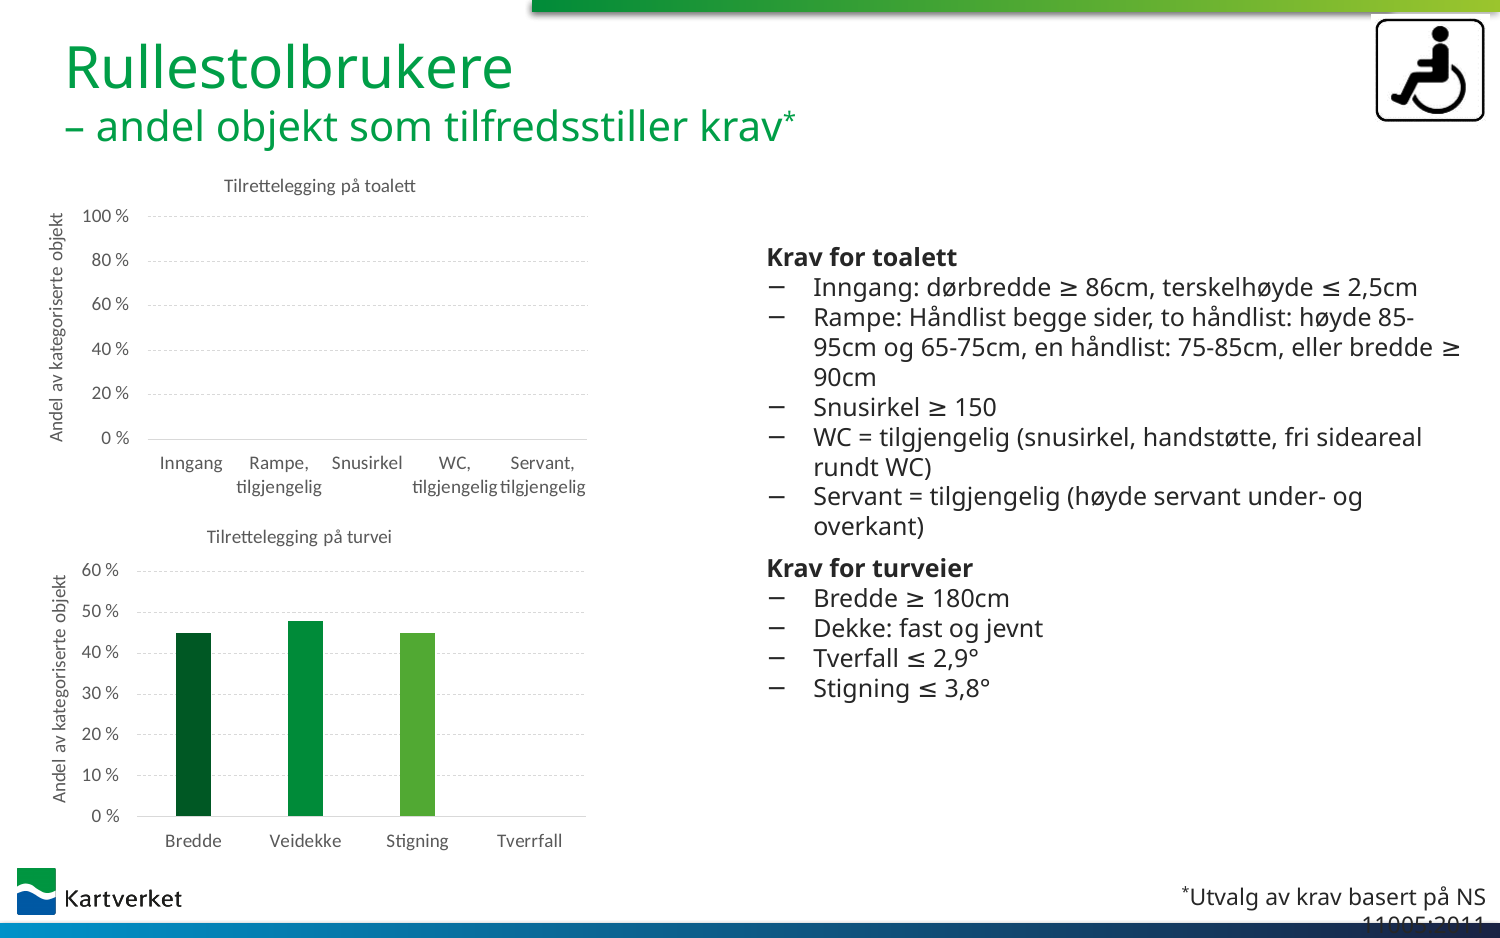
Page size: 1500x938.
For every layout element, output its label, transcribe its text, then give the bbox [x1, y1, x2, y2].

picture [41, 520, 597, 859]
text_box *Utvalg av krav basert på NS 11005:2011 [1068, 873, 1500, 938]
picture [1371, 13, 1491, 127]
text_box Krav for toalett Inngang: dørbredde ≥ 86cm, terskelhøyde ≤ 2,5cm Rampe: Håndlist begge sider, to håndlist: høyde 85-95cm og 65-75cm, en håndlist: 75-85cm, eller bredde ≥ 90cm Snusirkel ≥ 150 WC = tilgjengelig (snusirkel, handstøtte, fri sideareal rundt WC) Servant = tilgjengelig (høyde servant under- og overkant) [751, 234, 1483, 545]
text_box Rullestolbrukere – andel objekt som tilfredsstiller krav* [49, 14, 1431, 158]
picture [41, 166, 598, 505]
text_box Krav for turveier Bredde ≥ 180cm Dekke: fast og jevnt Tverfall ≤ 2,9° Stigning ≤ 3,8° [751, 545, 1483, 710]
